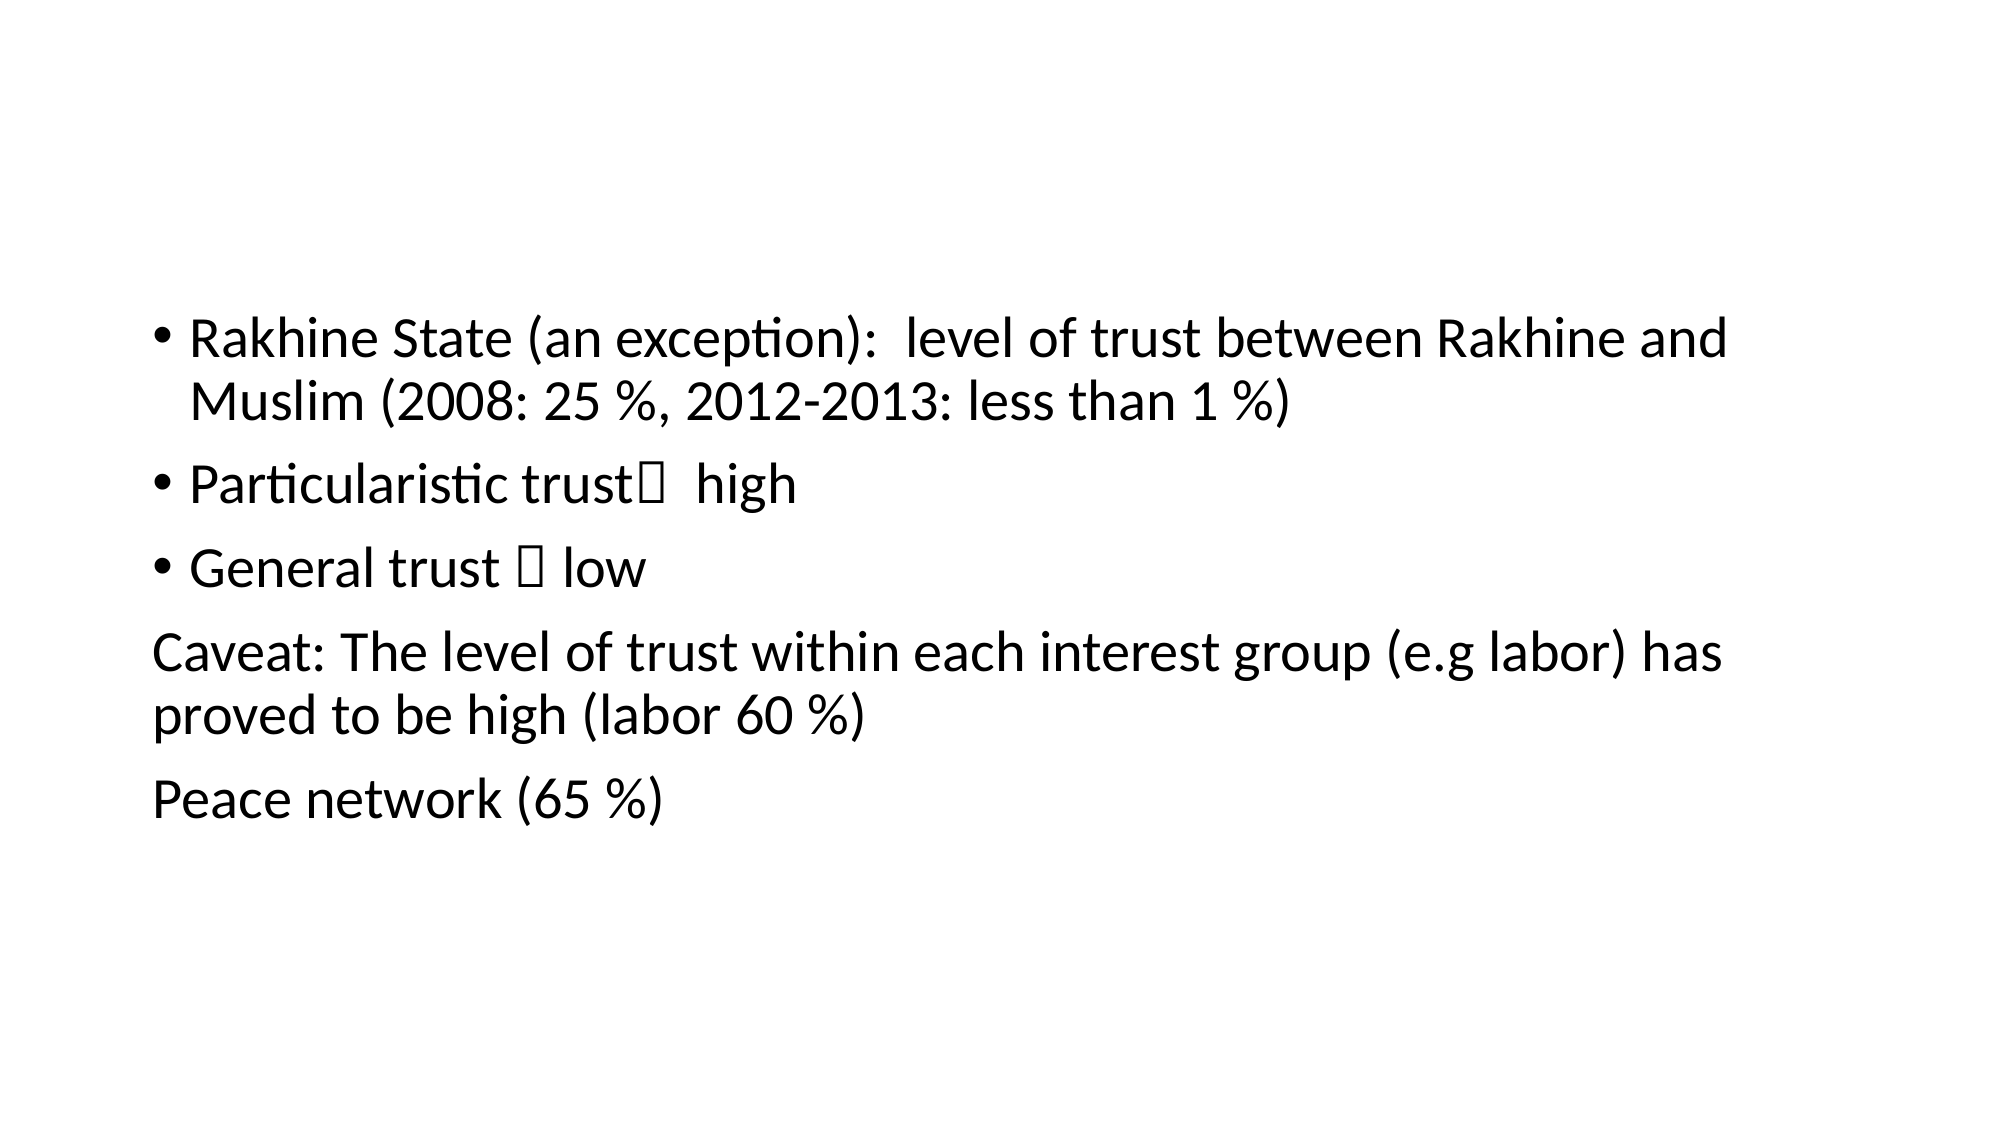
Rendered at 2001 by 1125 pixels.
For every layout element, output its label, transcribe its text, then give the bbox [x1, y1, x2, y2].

list Rakhine State (an exception): level of trust between Rakhine and Muslim (2008: 25 %, 2012-2013: less than 1 %) Particularistic trust high General trust  low Caveat: The level of trust within each interest group (e.g labor) has proved to be high (labor 60 %) Peace network (65 %) [137, 299, 1863, 1014]
